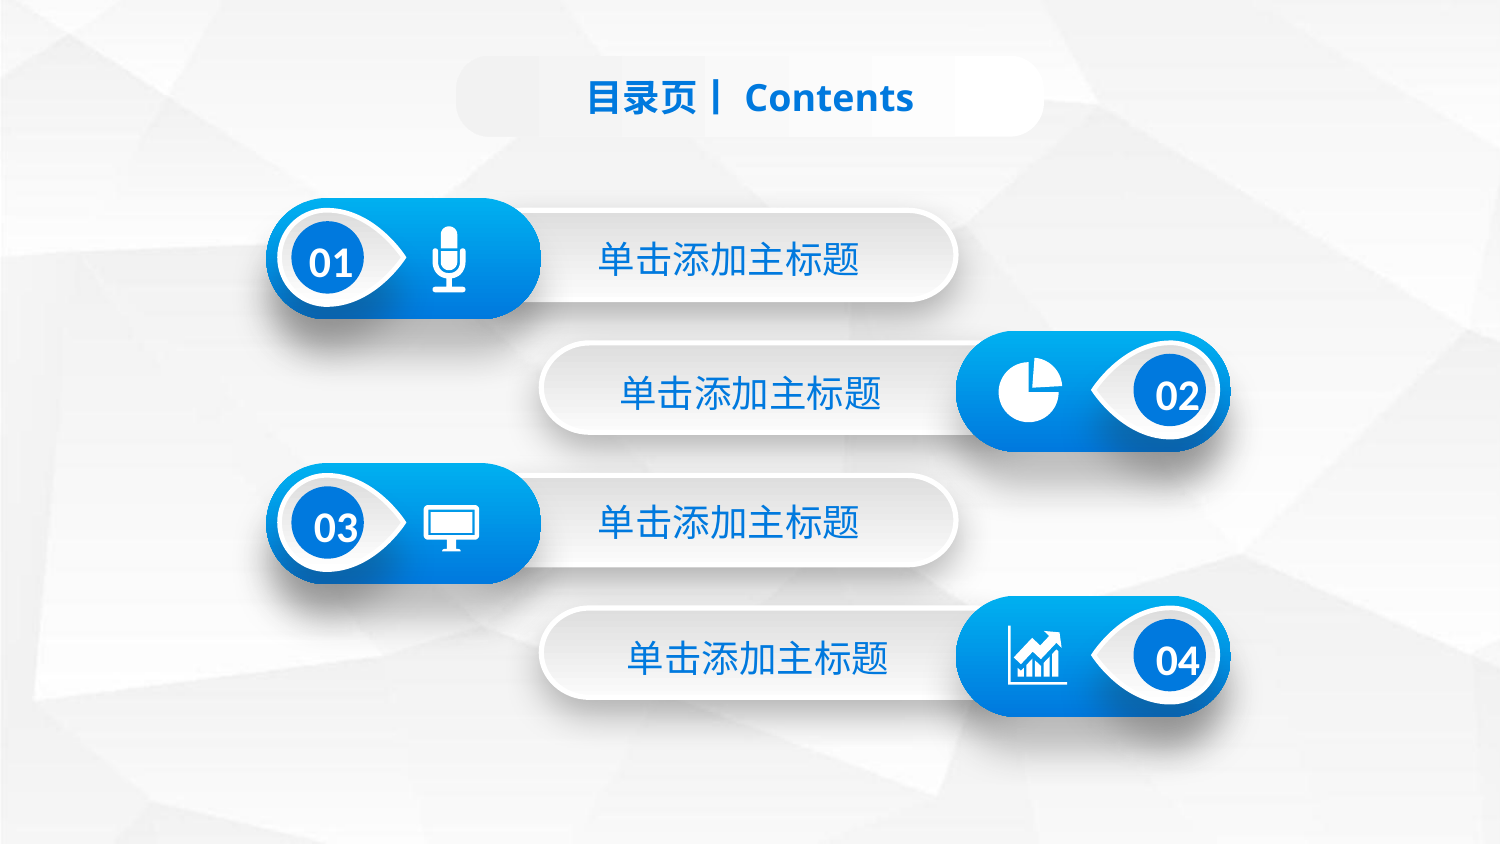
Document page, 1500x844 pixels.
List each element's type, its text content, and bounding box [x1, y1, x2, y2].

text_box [541, 342, 955, 433]
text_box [266, 197, 542, 320]
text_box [266, 463, 542, 585]
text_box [955, 330, 1231, 452]
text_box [542, 475, 956, 565]
text_box 目录页丨Contents [454, 54, 1046, 138]
picture [0, 0, 1500, 844]
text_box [542, 210, 956, 300]
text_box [955, 595, 1231, 717]
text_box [541, 607, 955, 698]
